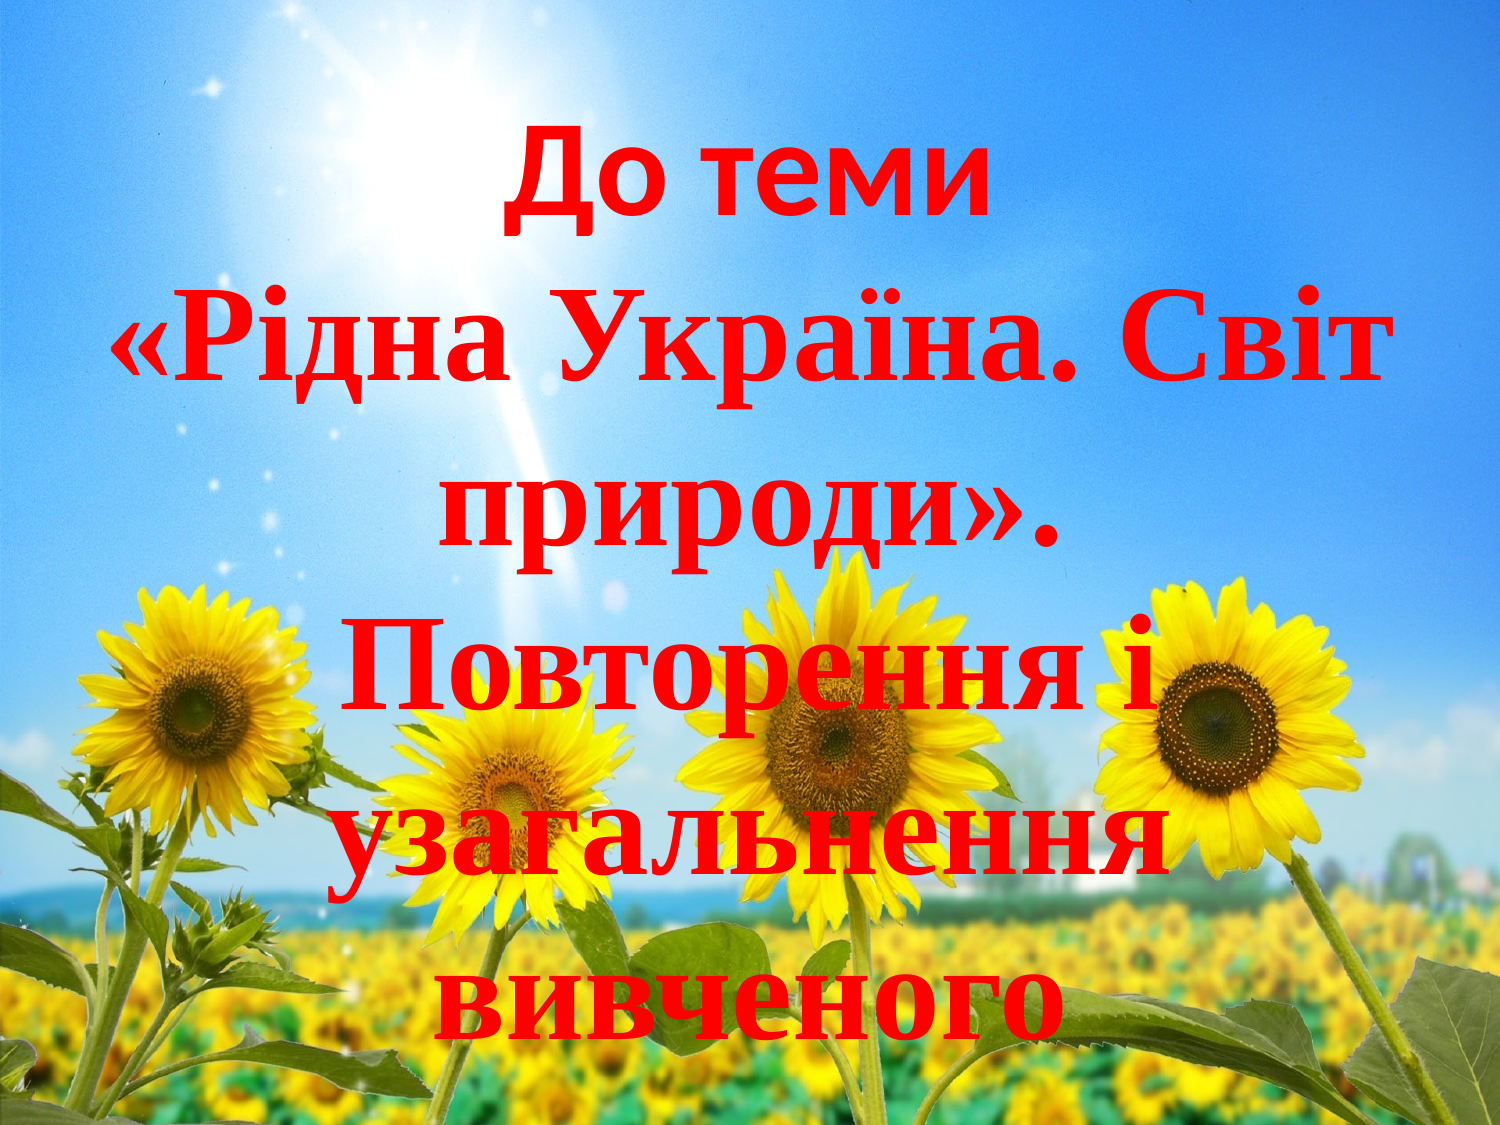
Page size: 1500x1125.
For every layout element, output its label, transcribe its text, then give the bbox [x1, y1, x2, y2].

text_box До теми «Рідна Україна. Світ природи». Повторення і узагальнення вивченого [45, 70, 1455, 1075]
picture [0, 0, 1500, 1125]
